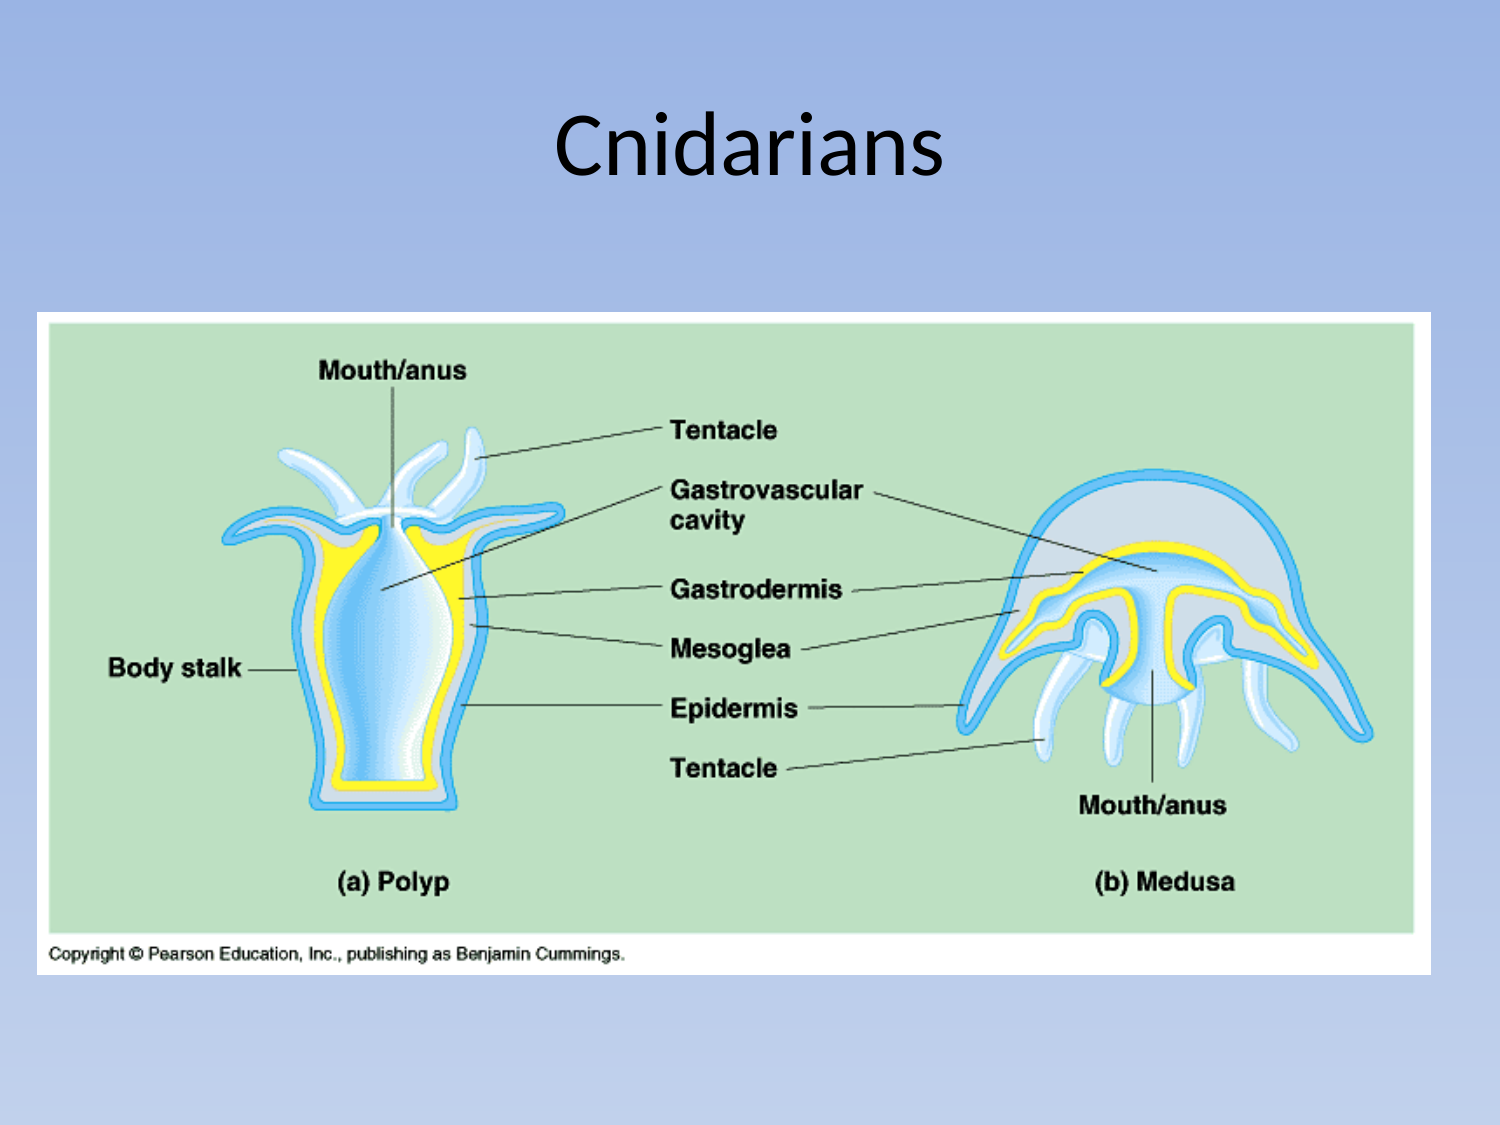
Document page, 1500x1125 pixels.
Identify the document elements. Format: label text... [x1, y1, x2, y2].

picture [37, 312, 1431, 976]
title Cnidarians [75, 45, 1425, 233]
